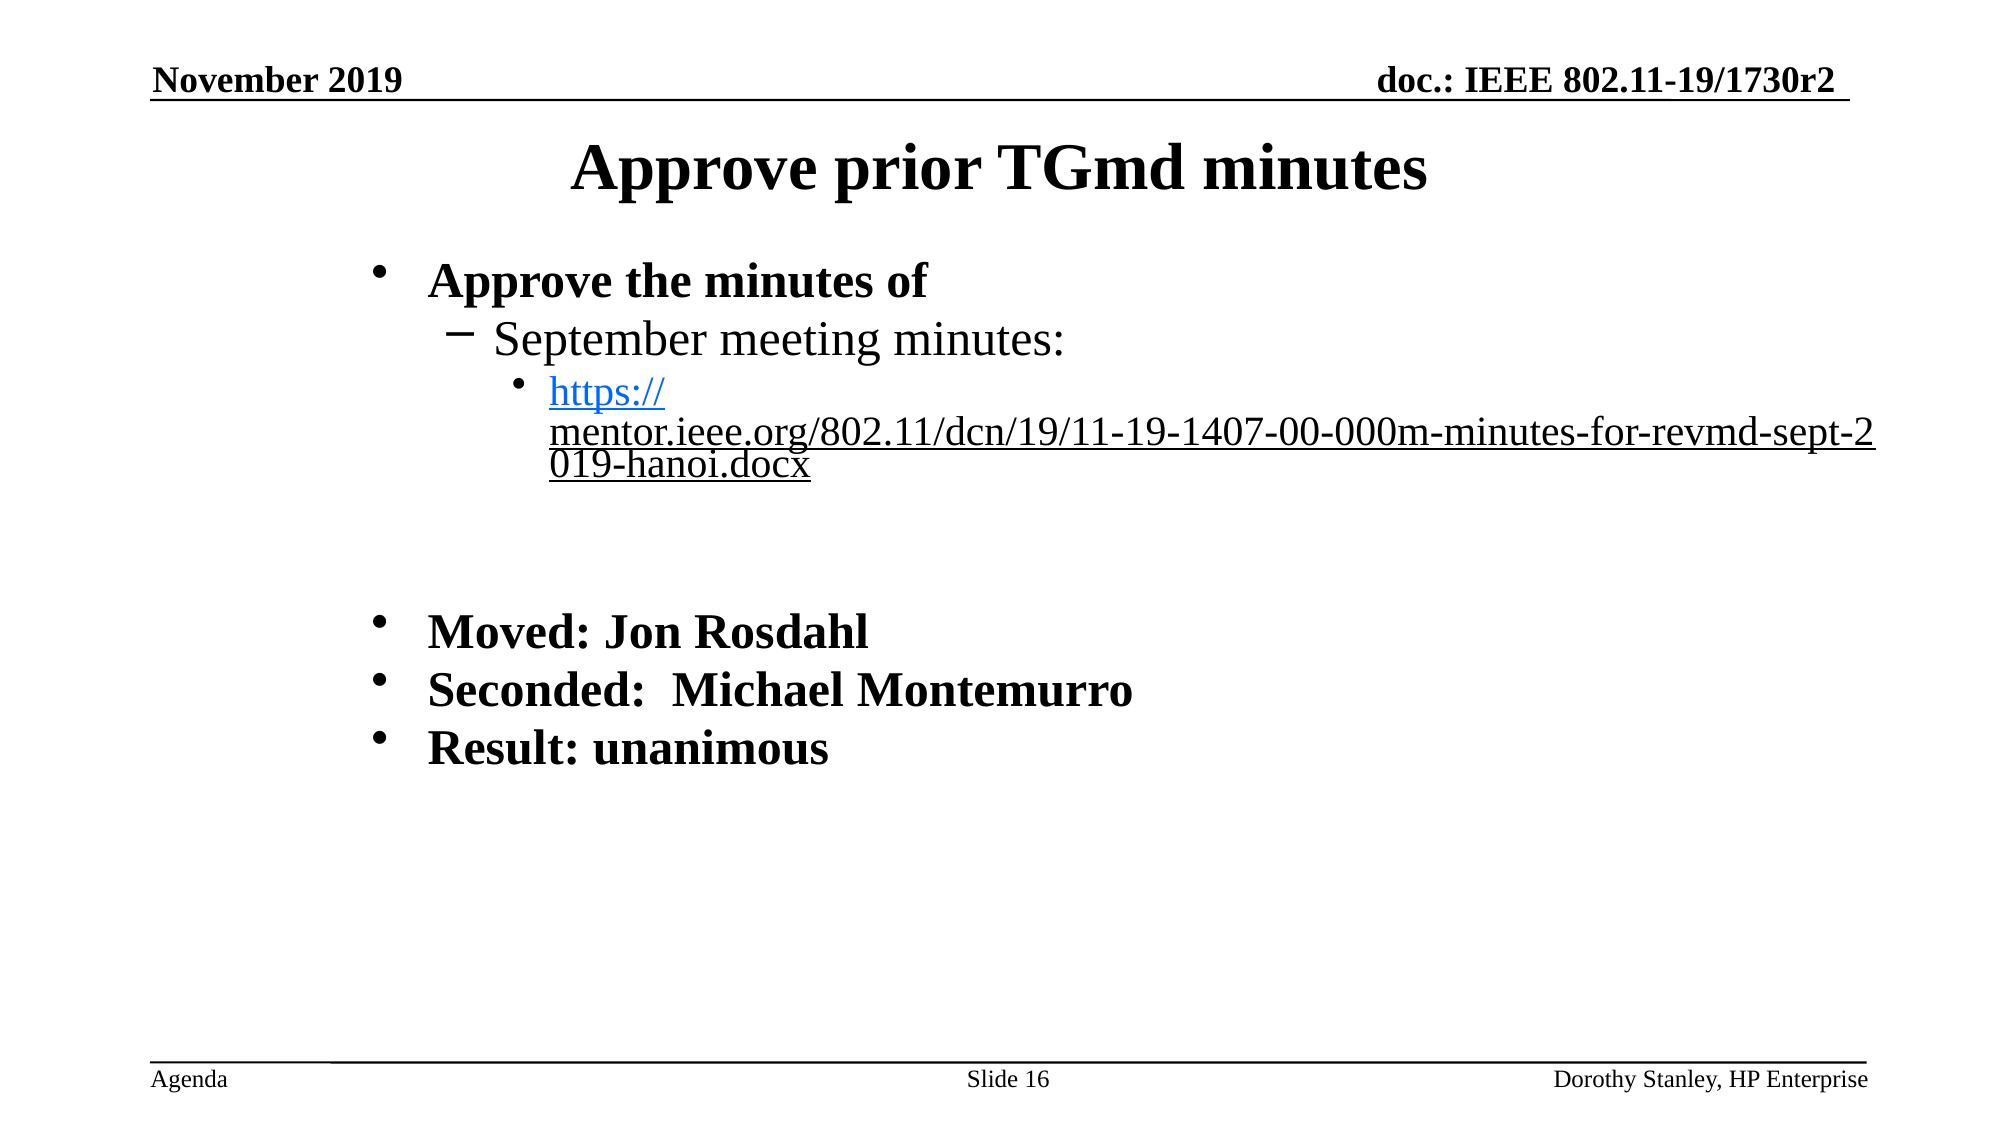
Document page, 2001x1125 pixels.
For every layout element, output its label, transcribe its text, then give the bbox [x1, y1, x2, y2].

footer Dorothy Stanley, HP Enterprise [1549, 1062, 1869, 1093]
list Approve the minutes of September meeting minutes: https://mentor.ieee.org/802.11/dcn/19/11-19-1407-00-000m-minutes-for-revmd-sept-2019-hanoi.docx Moved: Jon Rosdahl Seconded: Michael Montemurro Result: unanimous [356, 251, 1911, 1002]
title Approve prior TGmd minutes [362, 75, 1638, 250]
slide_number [152, 54, 567, 100]
slide_number Slide 16 [966, 1062, 1051, 1093]
